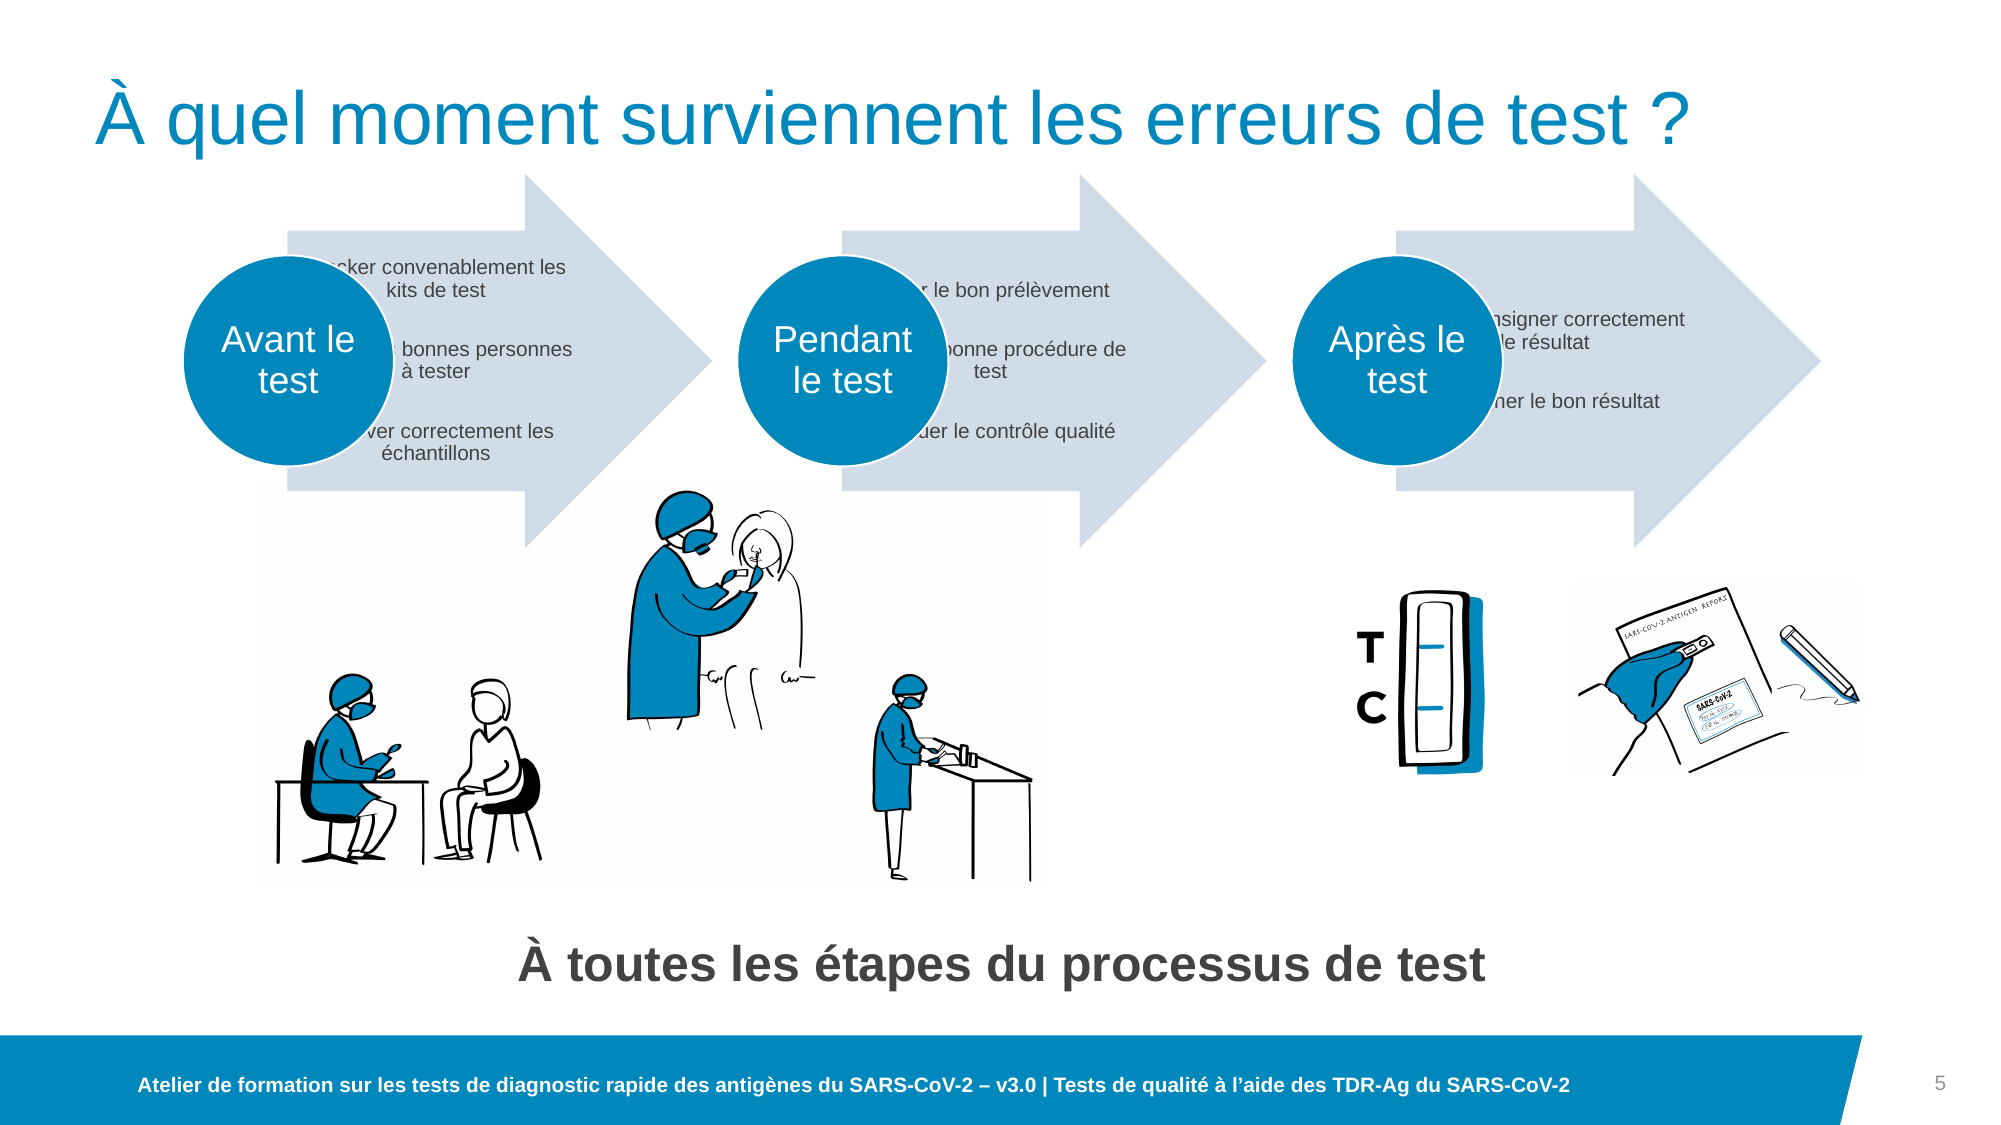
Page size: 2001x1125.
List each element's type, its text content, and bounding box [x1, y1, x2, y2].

picture [1572, 581, 1863, 776]
slide_number 5 [1862, 1035, 1947, 1125]
picture [255, 806, 1049, 893]
title À quel moment surviennent les erreurs de test ? [95, 6, 181, 162]
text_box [181, 0, 1821, 806]
footer Atelier de formation sur les tests de diagnostic rapide des antigènes du SARS-CoV-2 – v3.0 | Tests de qualité à l’aide des TDR-Ag du SARS-CoV-2 [137, 1042, 1734, 1125]
text_box À toutes les étapes du processus de test [274, 923, 1729, 999]
